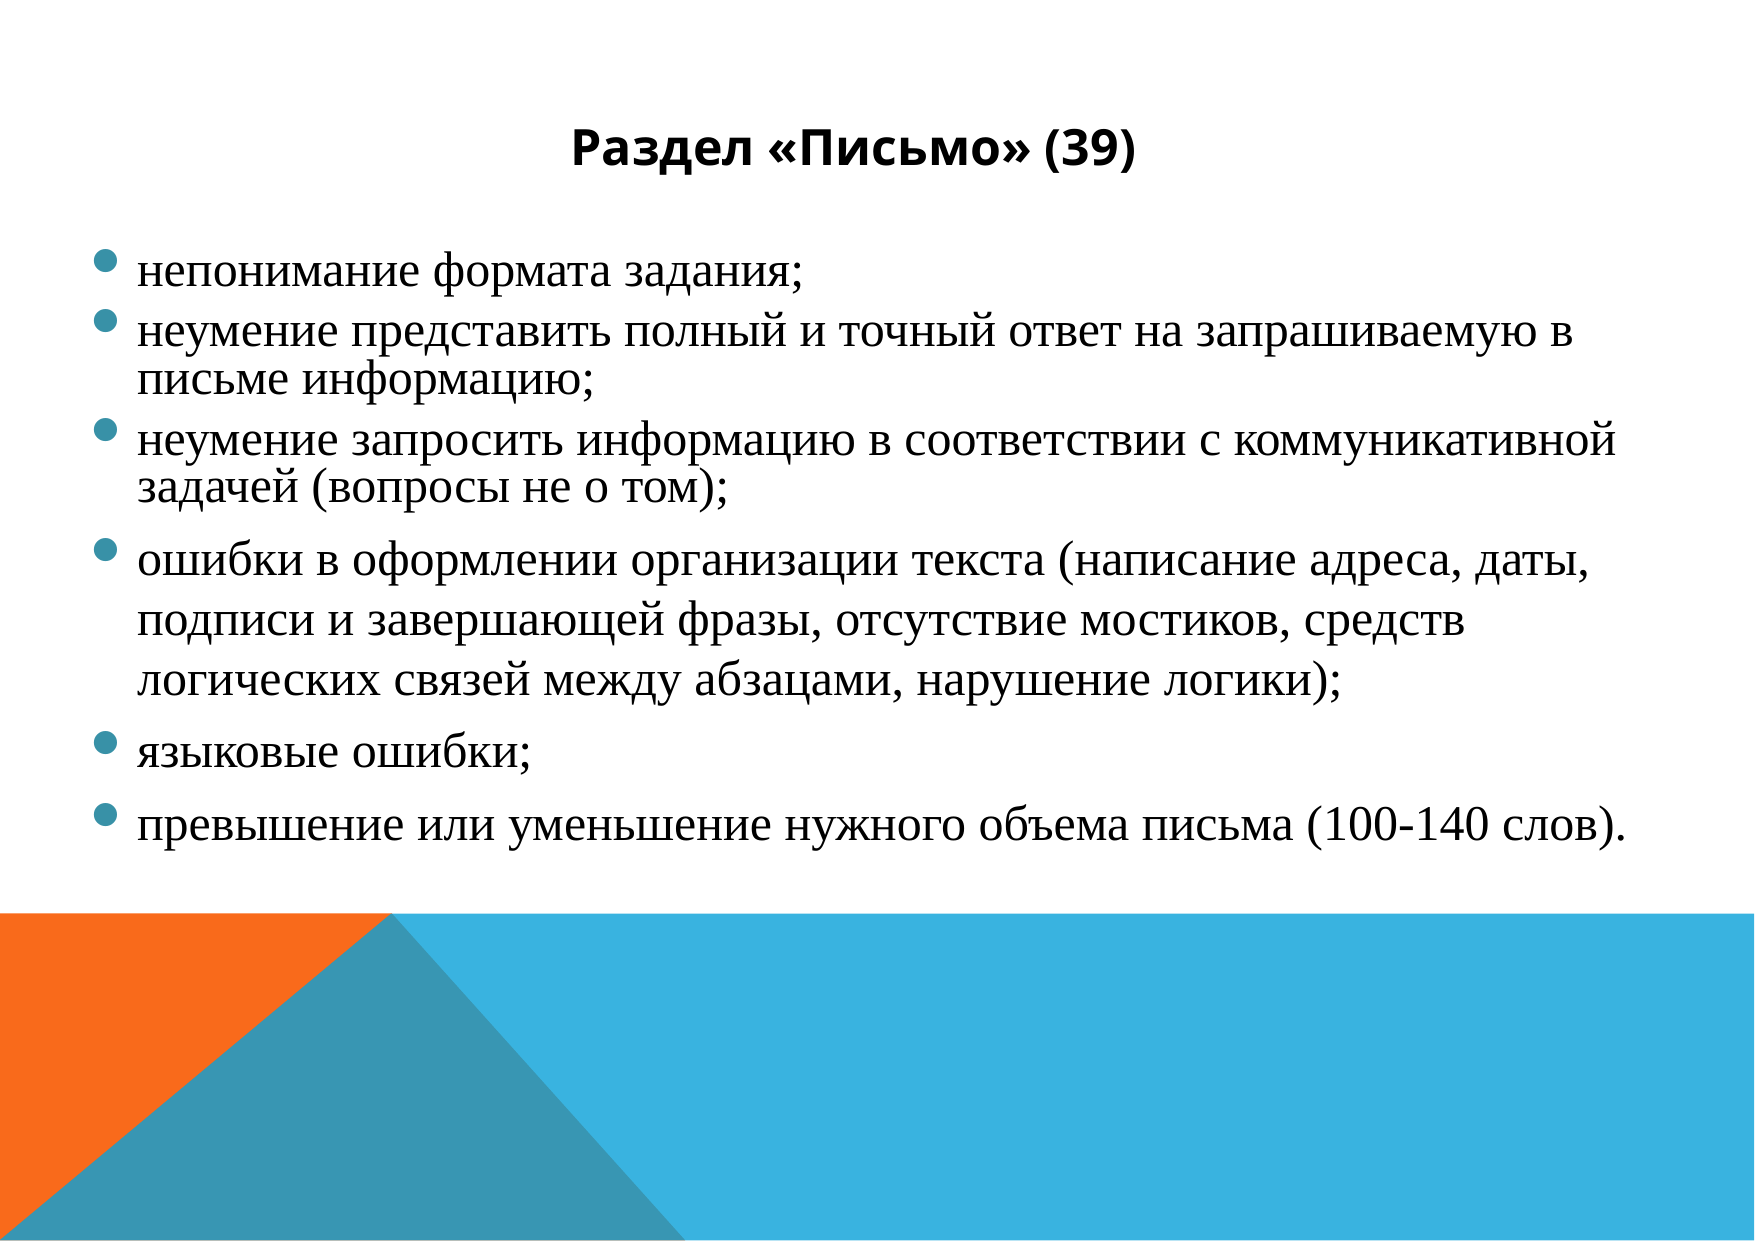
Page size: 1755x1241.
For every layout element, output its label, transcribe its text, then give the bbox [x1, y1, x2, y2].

text_box Раздел «Письмо» (39) непонимание формата задания; неумение представить полный и точный ответ на запрашиваемую в письме информацию; неумение запросить информацию в соответствии с коммуникативной задачей (вопросы не о том); ошибки в оформлении организации текста (написание адреса, даты, подписи и завершающей фразы, отсутствие мостиков, средств логических связей между абзацами, нарушение логики); языковые ошибки; превышение или уменьшение нужного объема письма (100-140 слов). [62, 107, 1645, 858]
